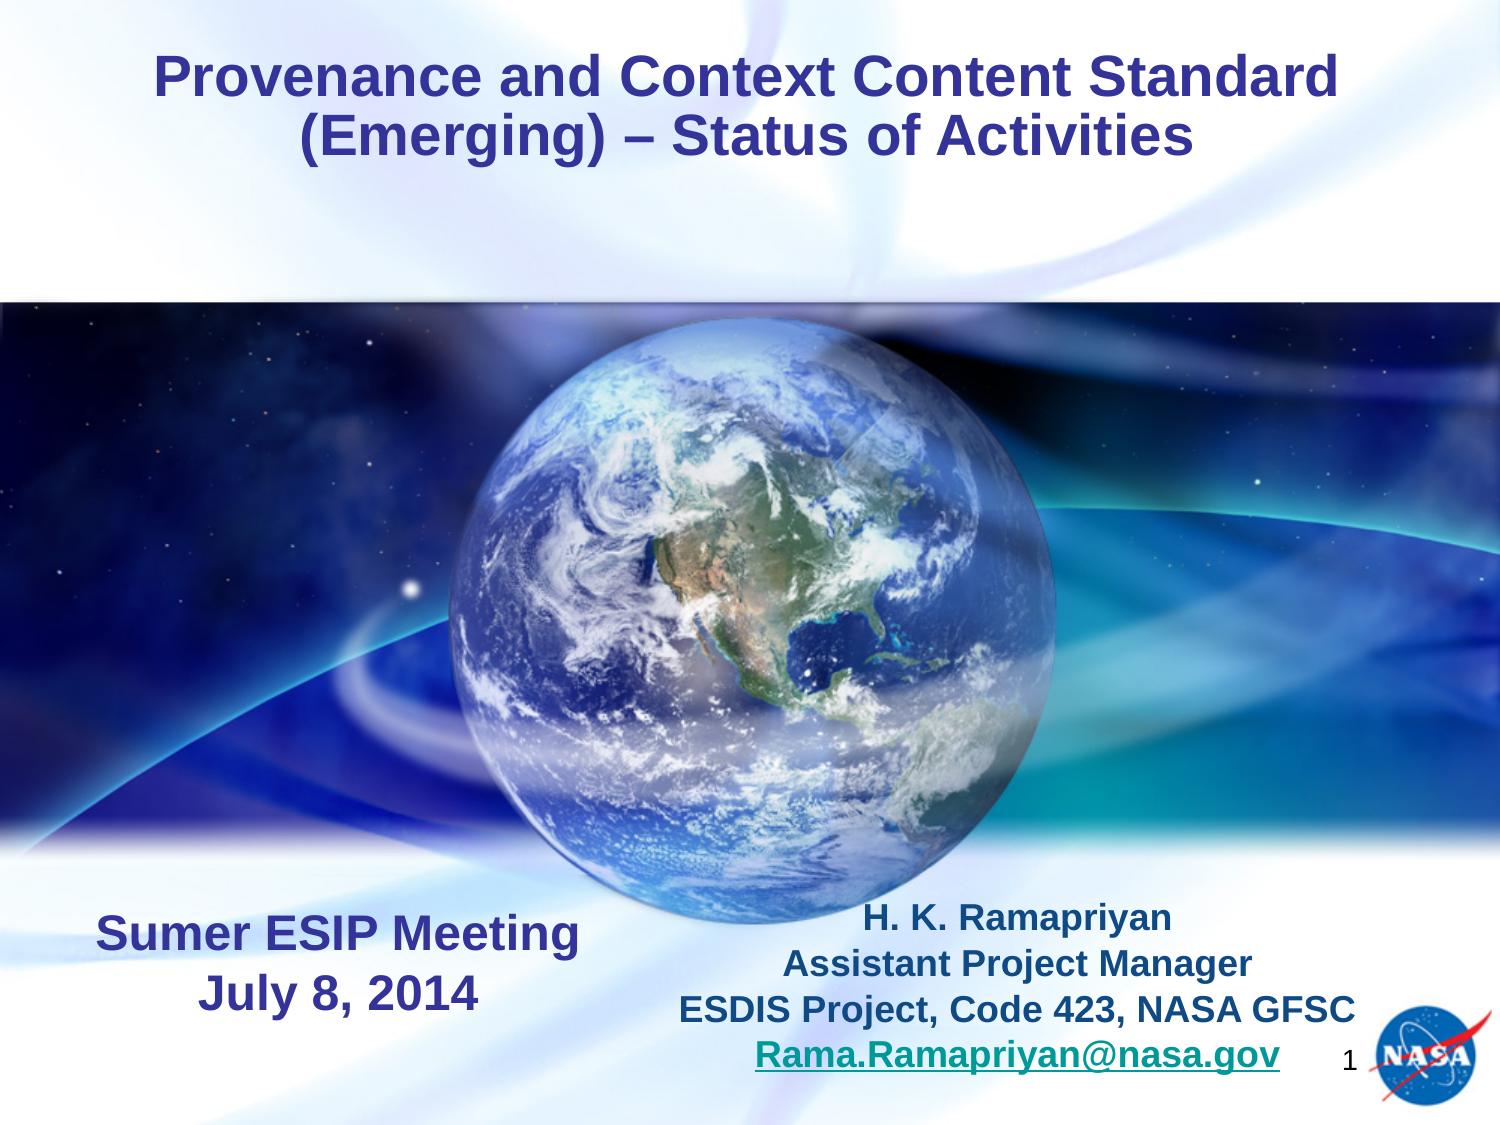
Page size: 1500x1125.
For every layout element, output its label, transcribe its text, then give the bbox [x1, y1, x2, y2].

slide_number 1 [1060, 1033, 1374, 1110]
subtitle H. K. Ramapriyan Assistant Project Manager ESDIS Project, Code 423, NASA GFSC Rama.Ramapriyan@nasa.gov [646, 892, 1389, 1098]
text_box Sumer ESIP Meeting July 8, 2014 [0, 892, 677, 1021]
title Provenance and Context Content Standard (Emerging) – Status of Activities [135, 40, 1359, 191]
picture [0, 0, 1500, 1125]
